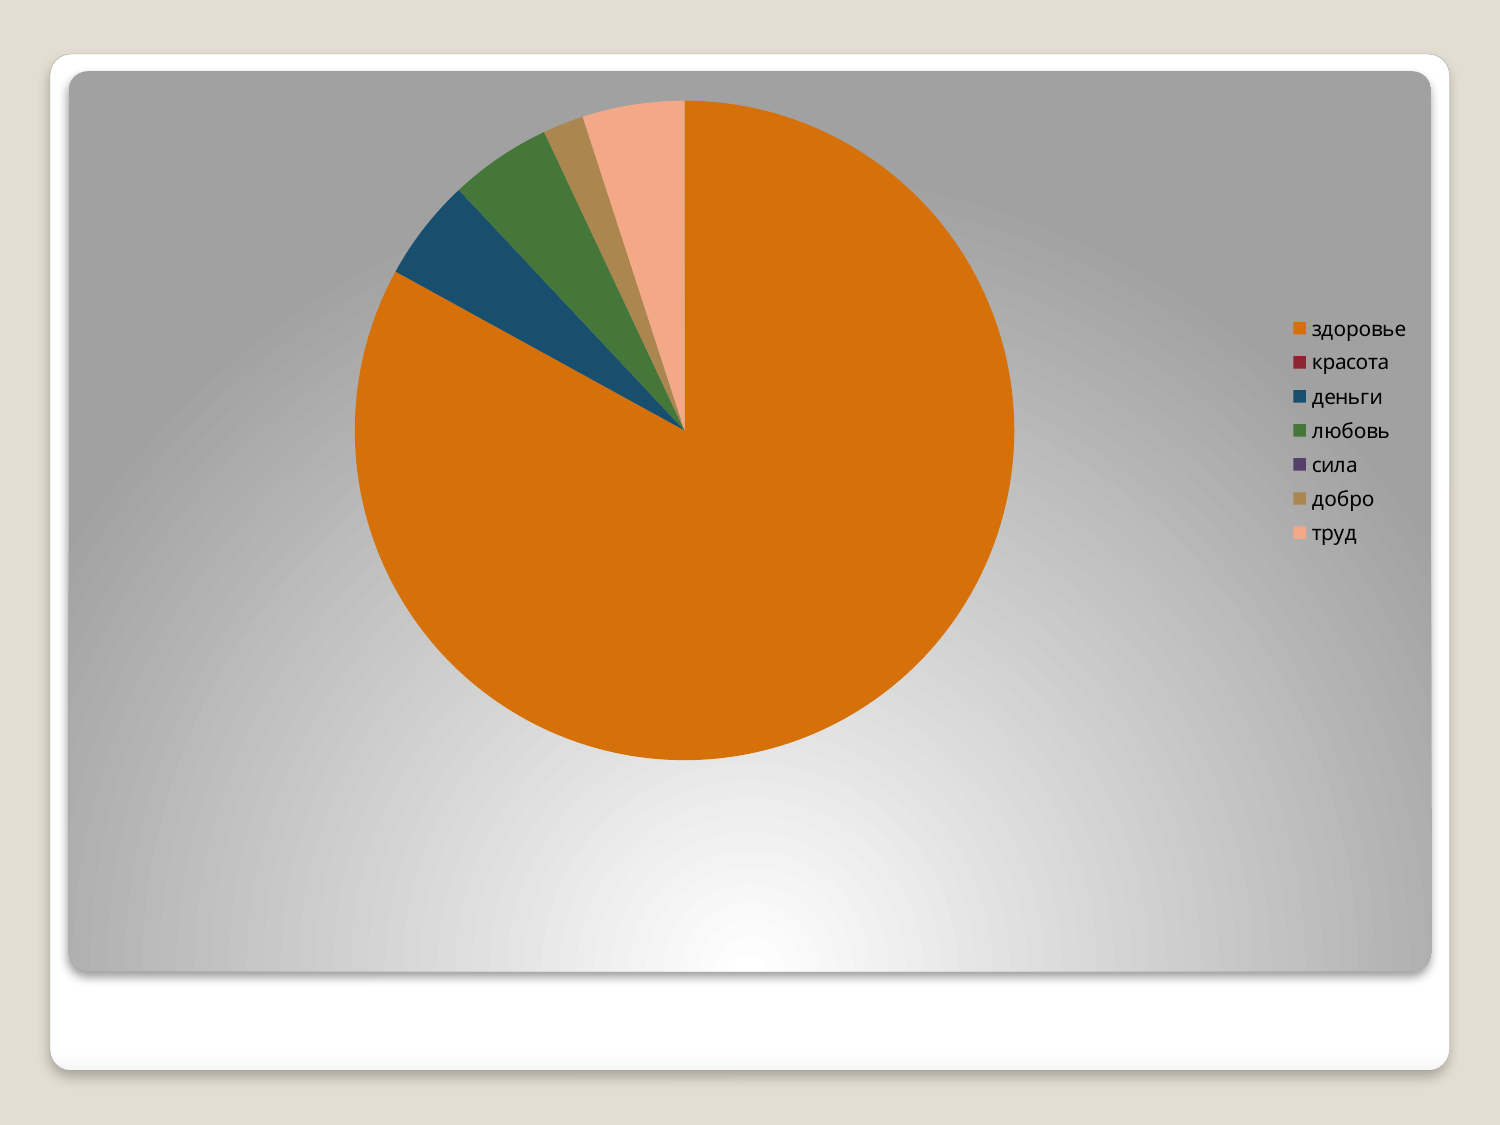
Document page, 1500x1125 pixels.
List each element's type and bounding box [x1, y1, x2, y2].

chart [82, 86, 1426, 775]
